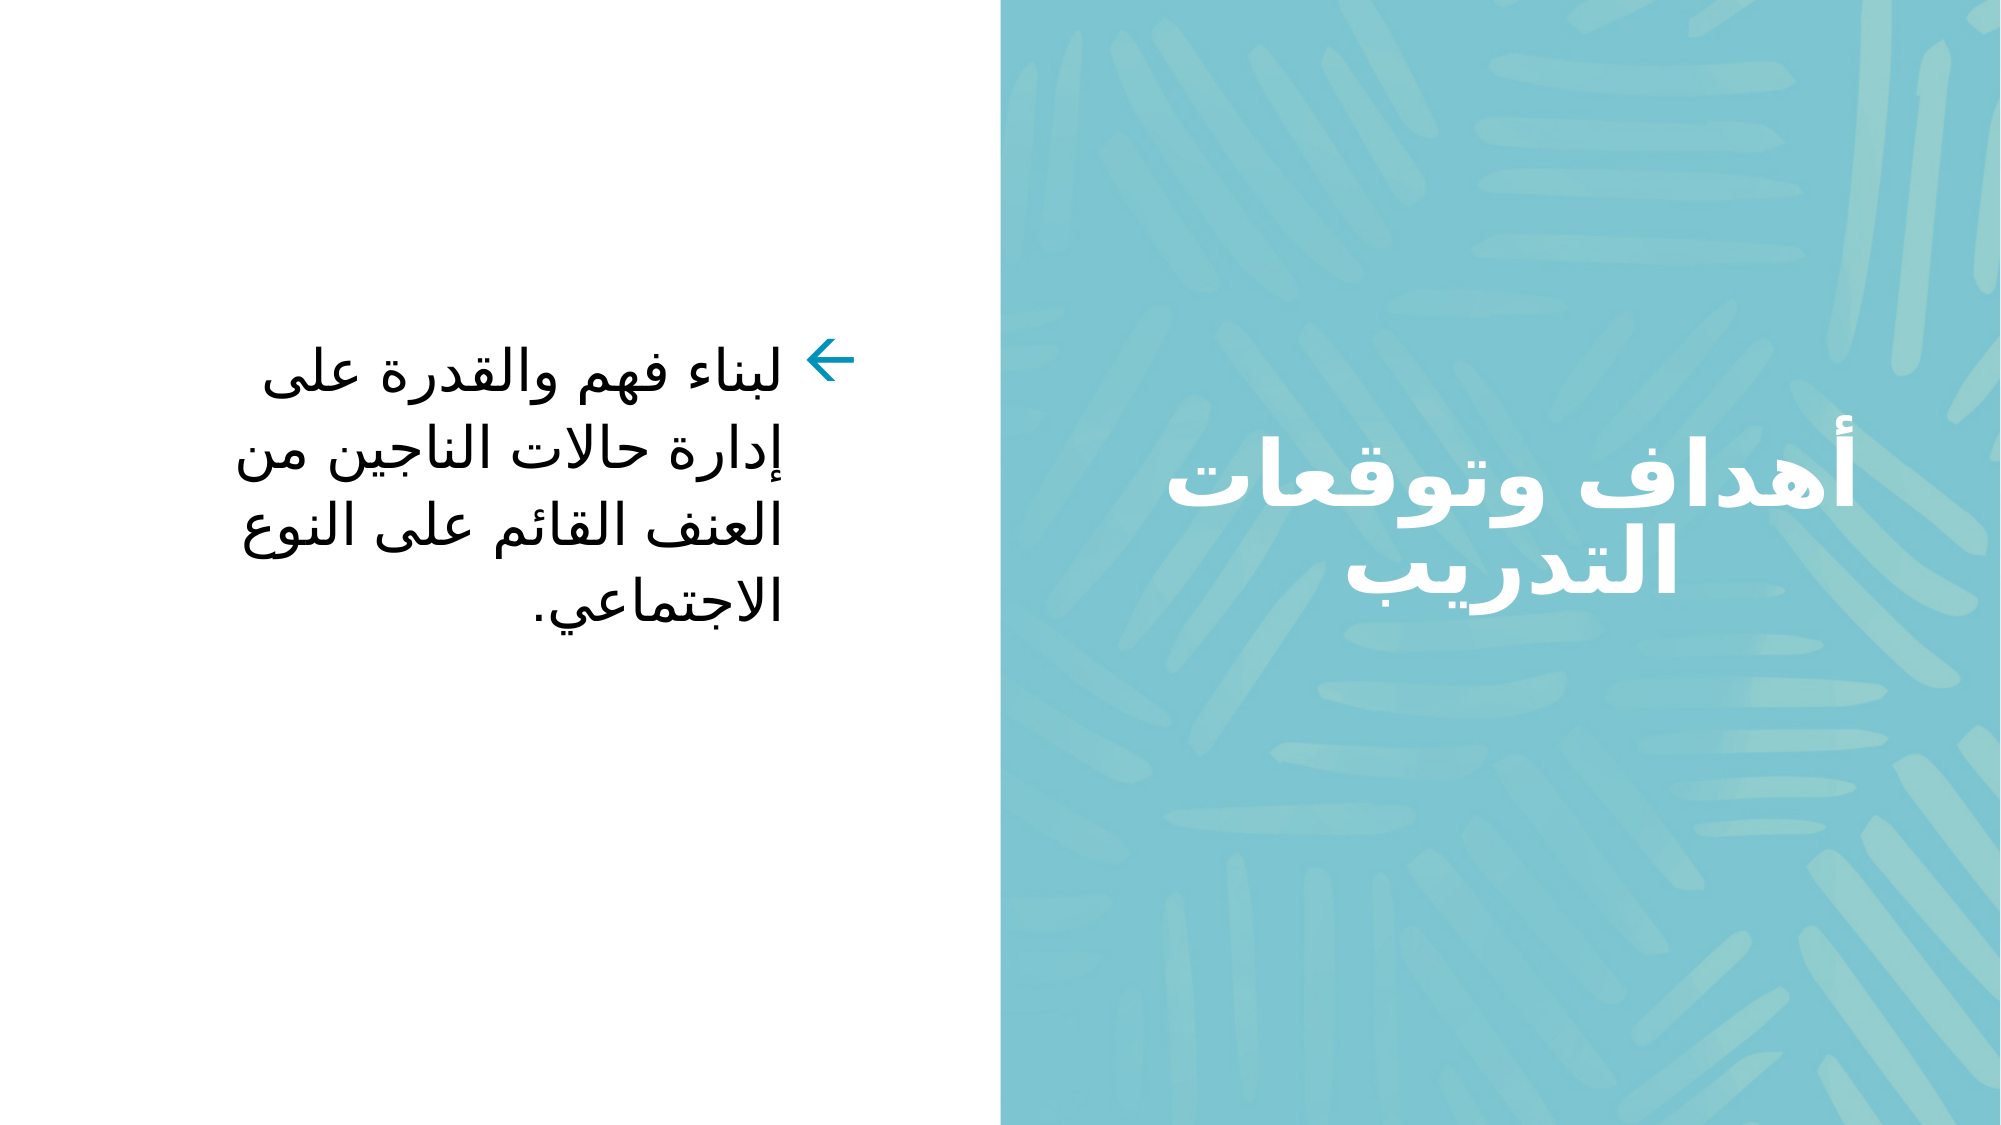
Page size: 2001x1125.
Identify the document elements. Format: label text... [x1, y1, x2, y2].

title أهداف وتوقعات التدريب [1121, 396, 1904, 651]
picture [0, 0, 2001, 1125]
list لبناء فهم والقدرة على إدارة حالات الناجين من العنف القائم على النوع الاجتماعي. [132, 140, 868, 971]
